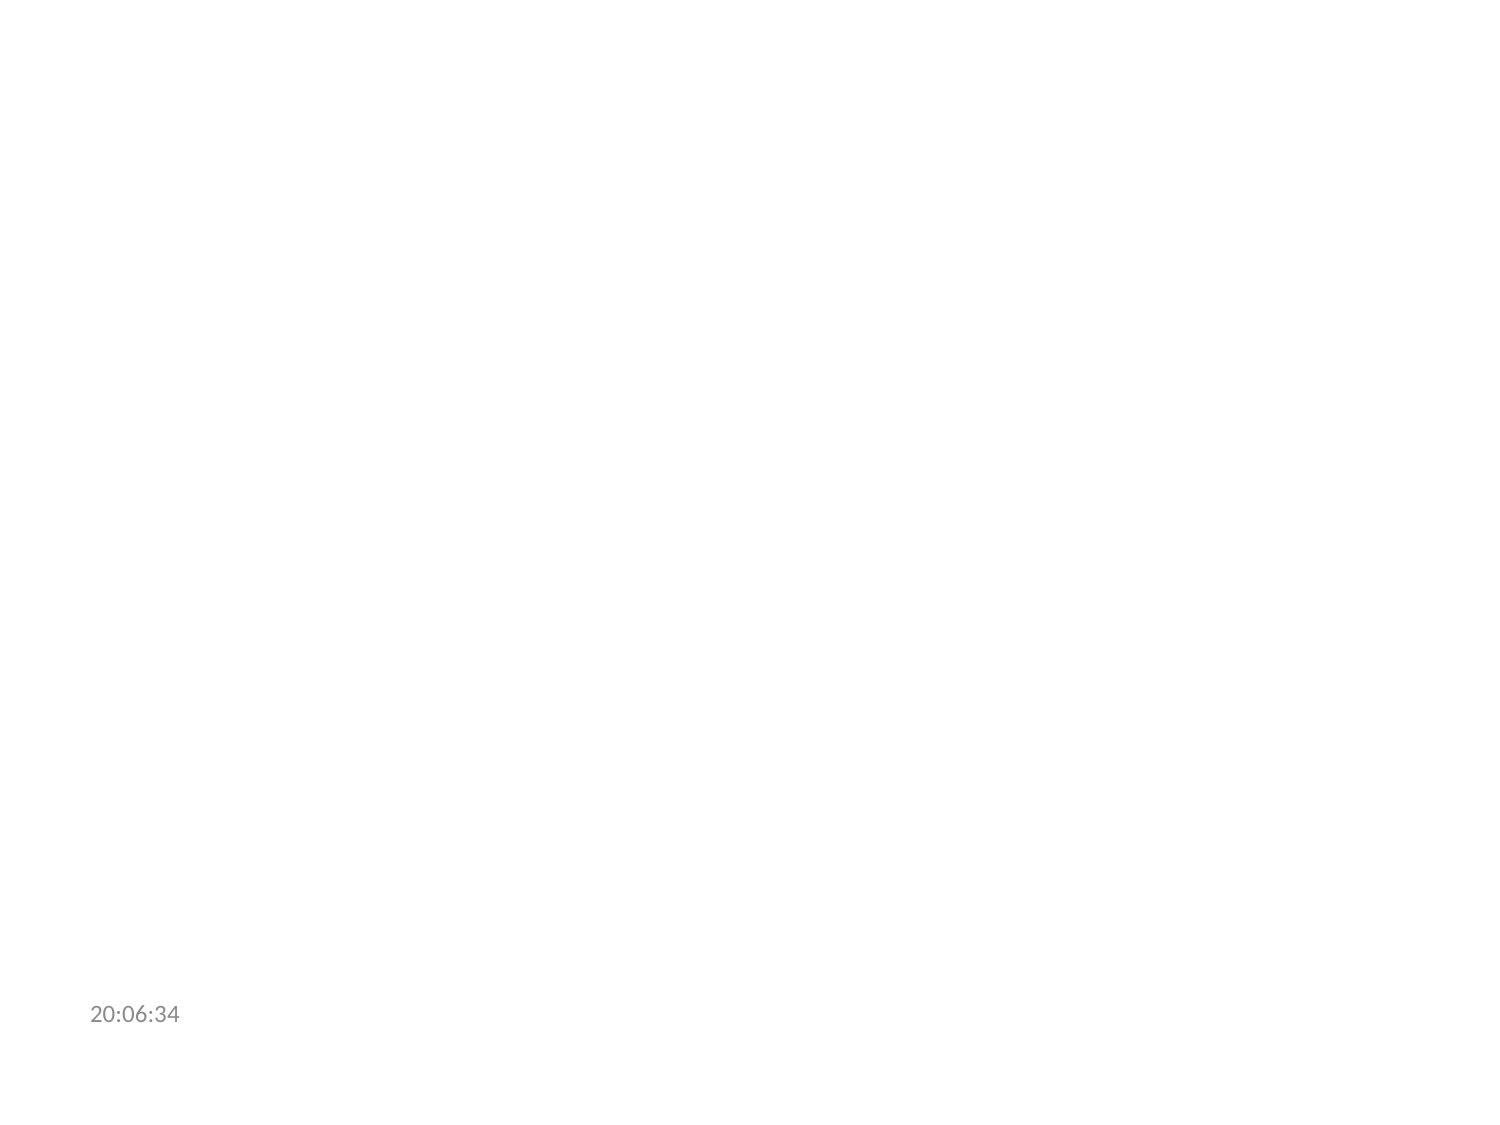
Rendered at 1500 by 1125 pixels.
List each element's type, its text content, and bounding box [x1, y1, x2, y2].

text_box 15:35:09 [75, 982, 425, 1043]
